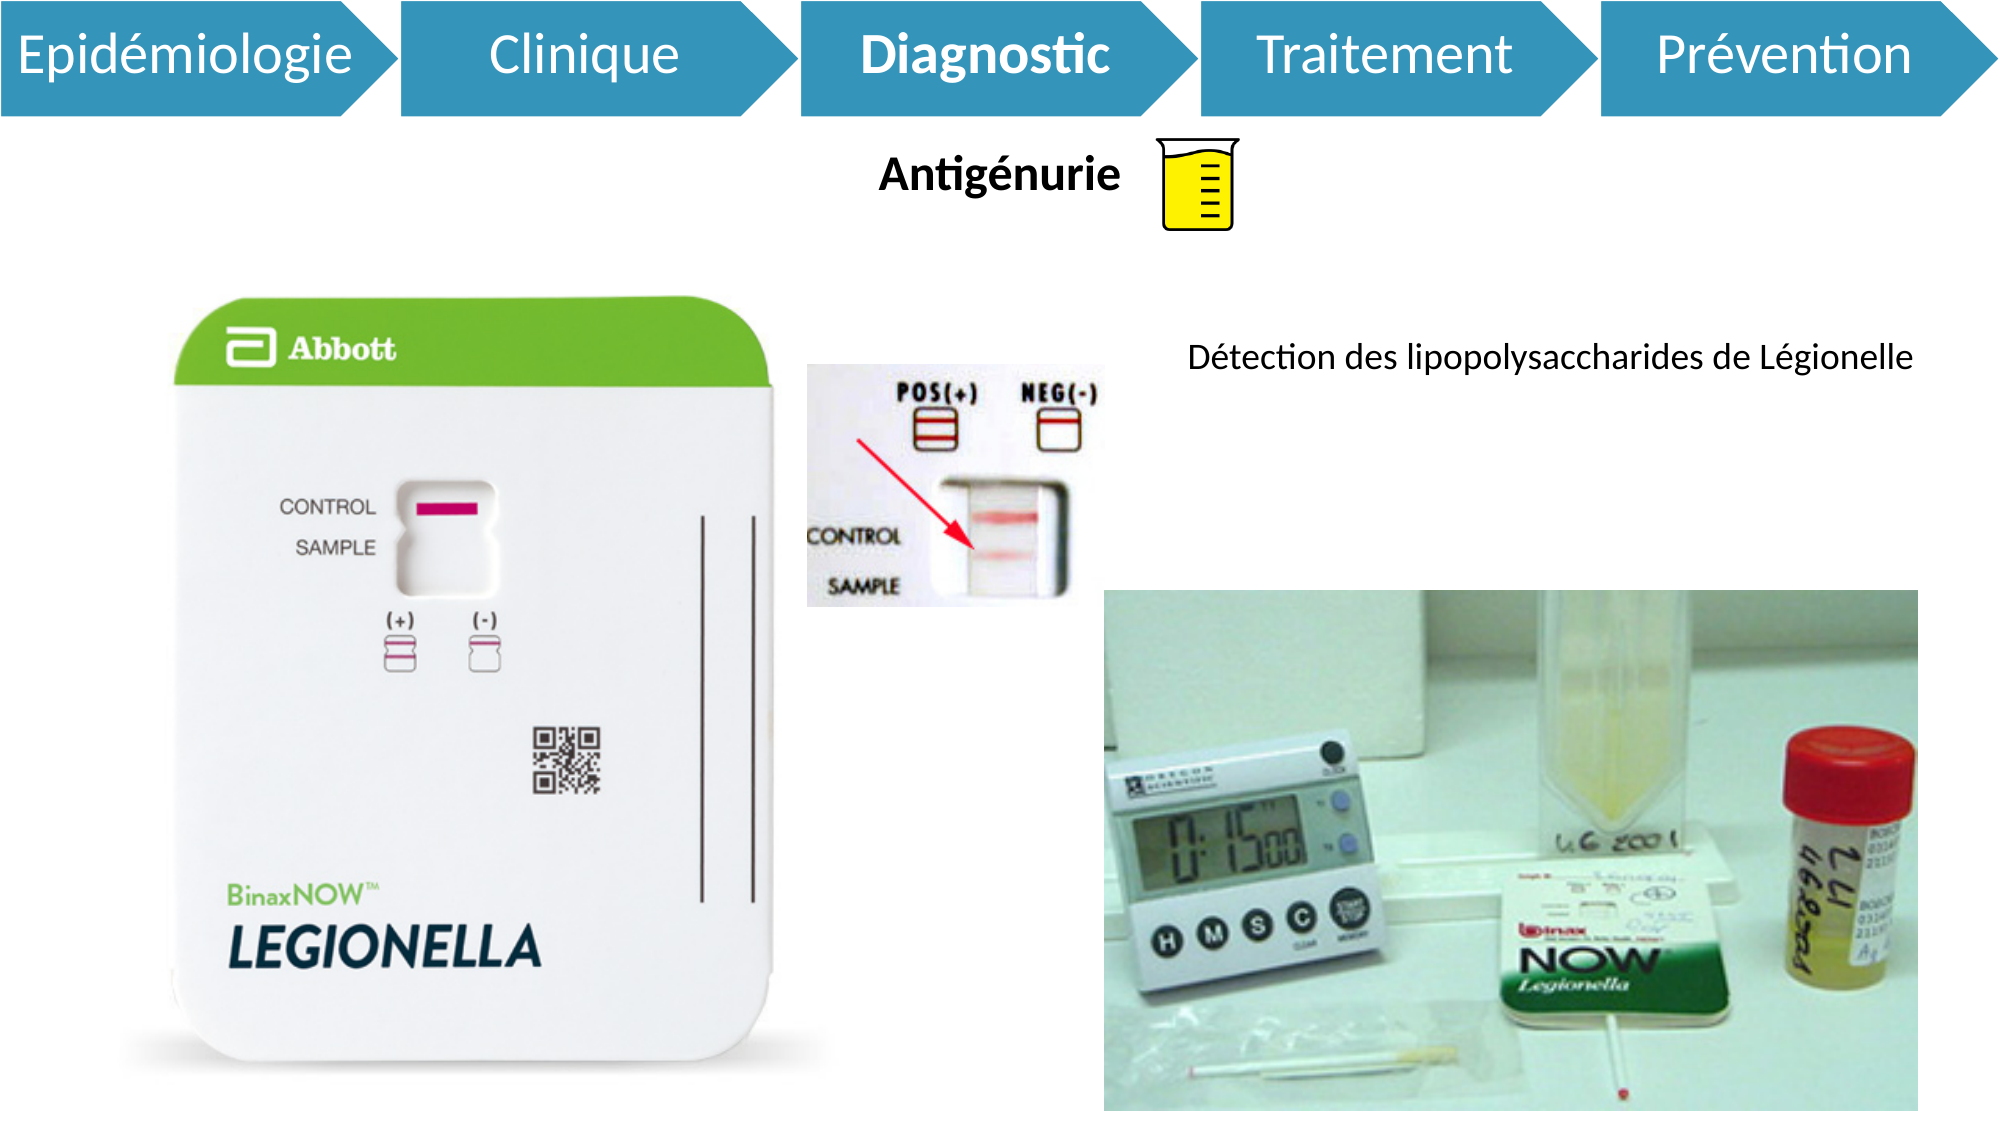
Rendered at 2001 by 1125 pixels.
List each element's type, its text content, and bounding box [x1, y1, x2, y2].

text_box Détection des lipopolysaccharides de Légionelle [1173, 324, 1930, 385]
picture [43, 258, 1918, 1111]
text_box Antigénurie [601, 133, 1399, 343]
picture [1123, 133, 1272, 237]
